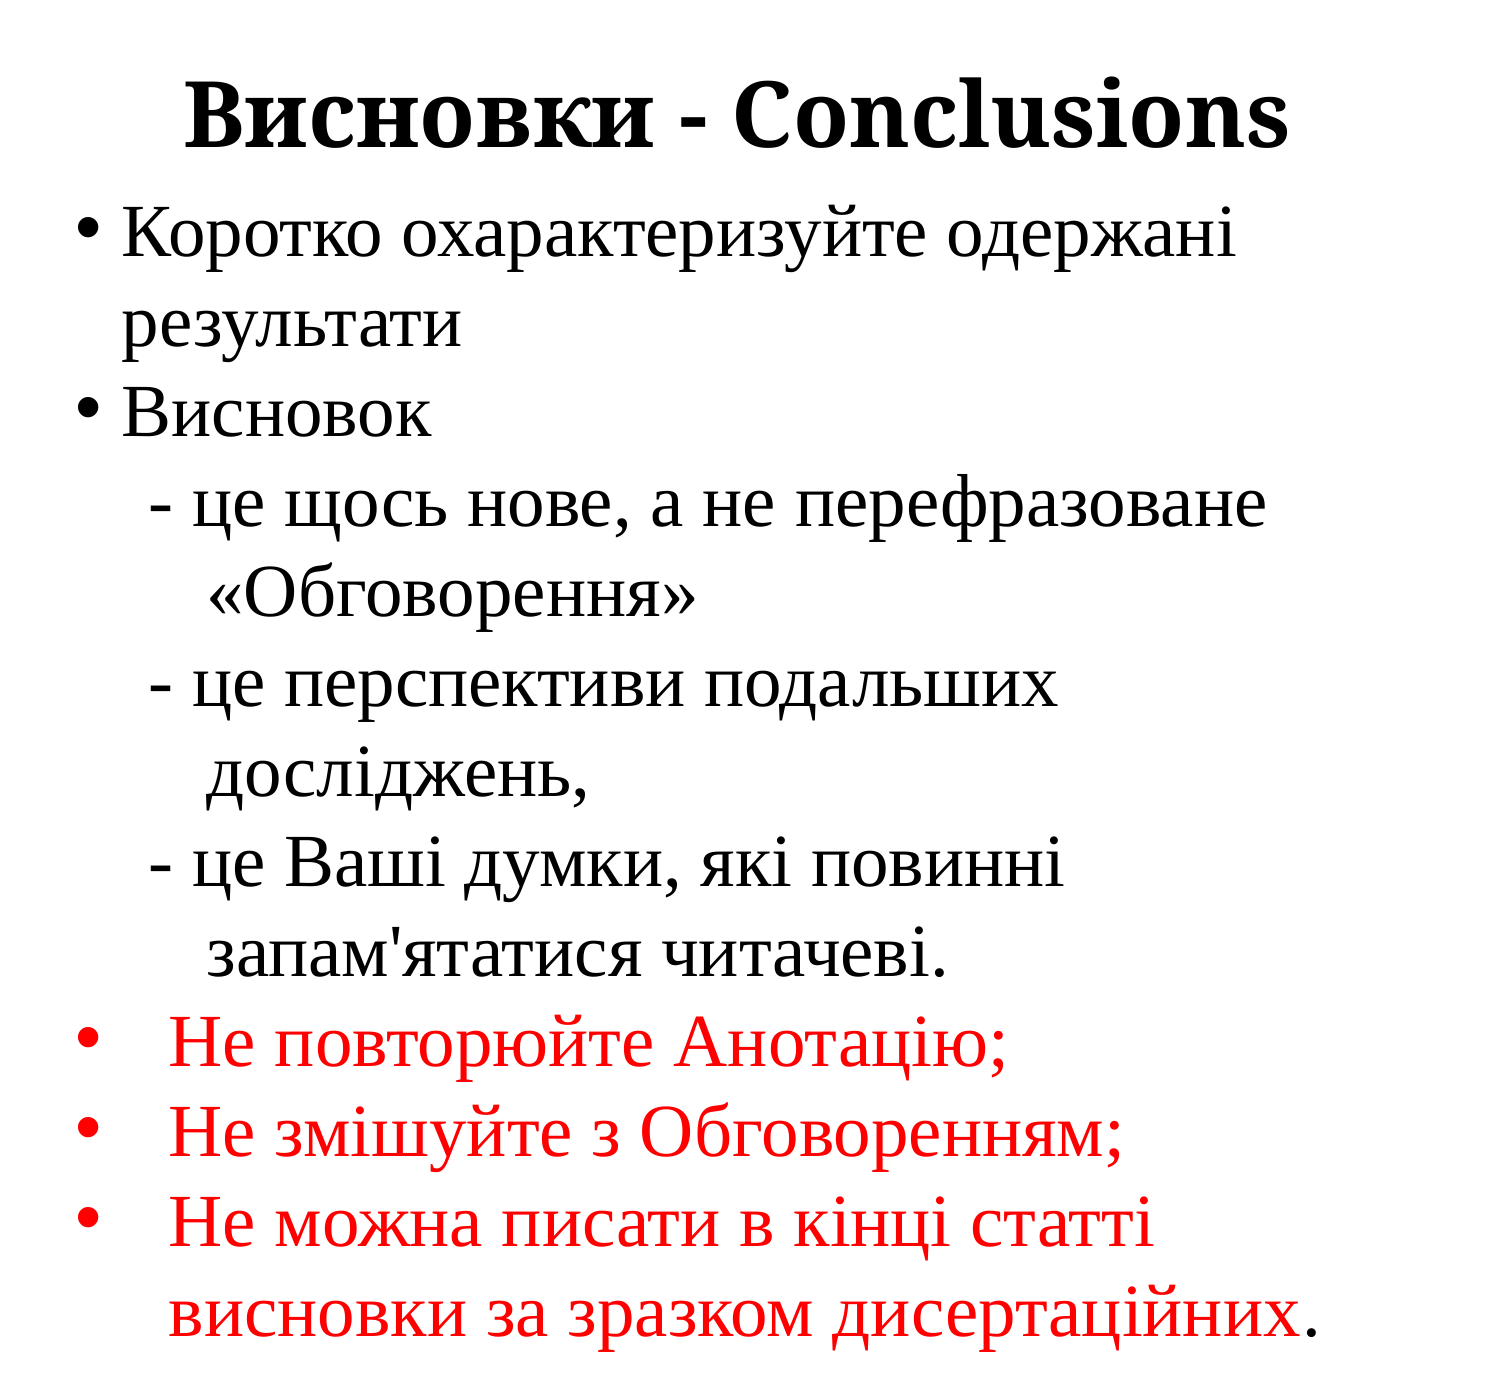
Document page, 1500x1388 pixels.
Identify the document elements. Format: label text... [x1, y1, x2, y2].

title Висновки - Conclusions [99, 56, 1375, 168]
list Коротко охарактеризуйте одержані результати Висновок - це щось нове, а не перефразоване «Обговорення» - це перспективи подальших досліджень, - це Ваші думки, які повинні запам'ятатися читачеві. Не повторюйте Анотацію; Не змішуйте з Обговоренням; Не можна писати в кінці статті висновки за зразком дисертаційних. [75, 181, 1463, 1363]
